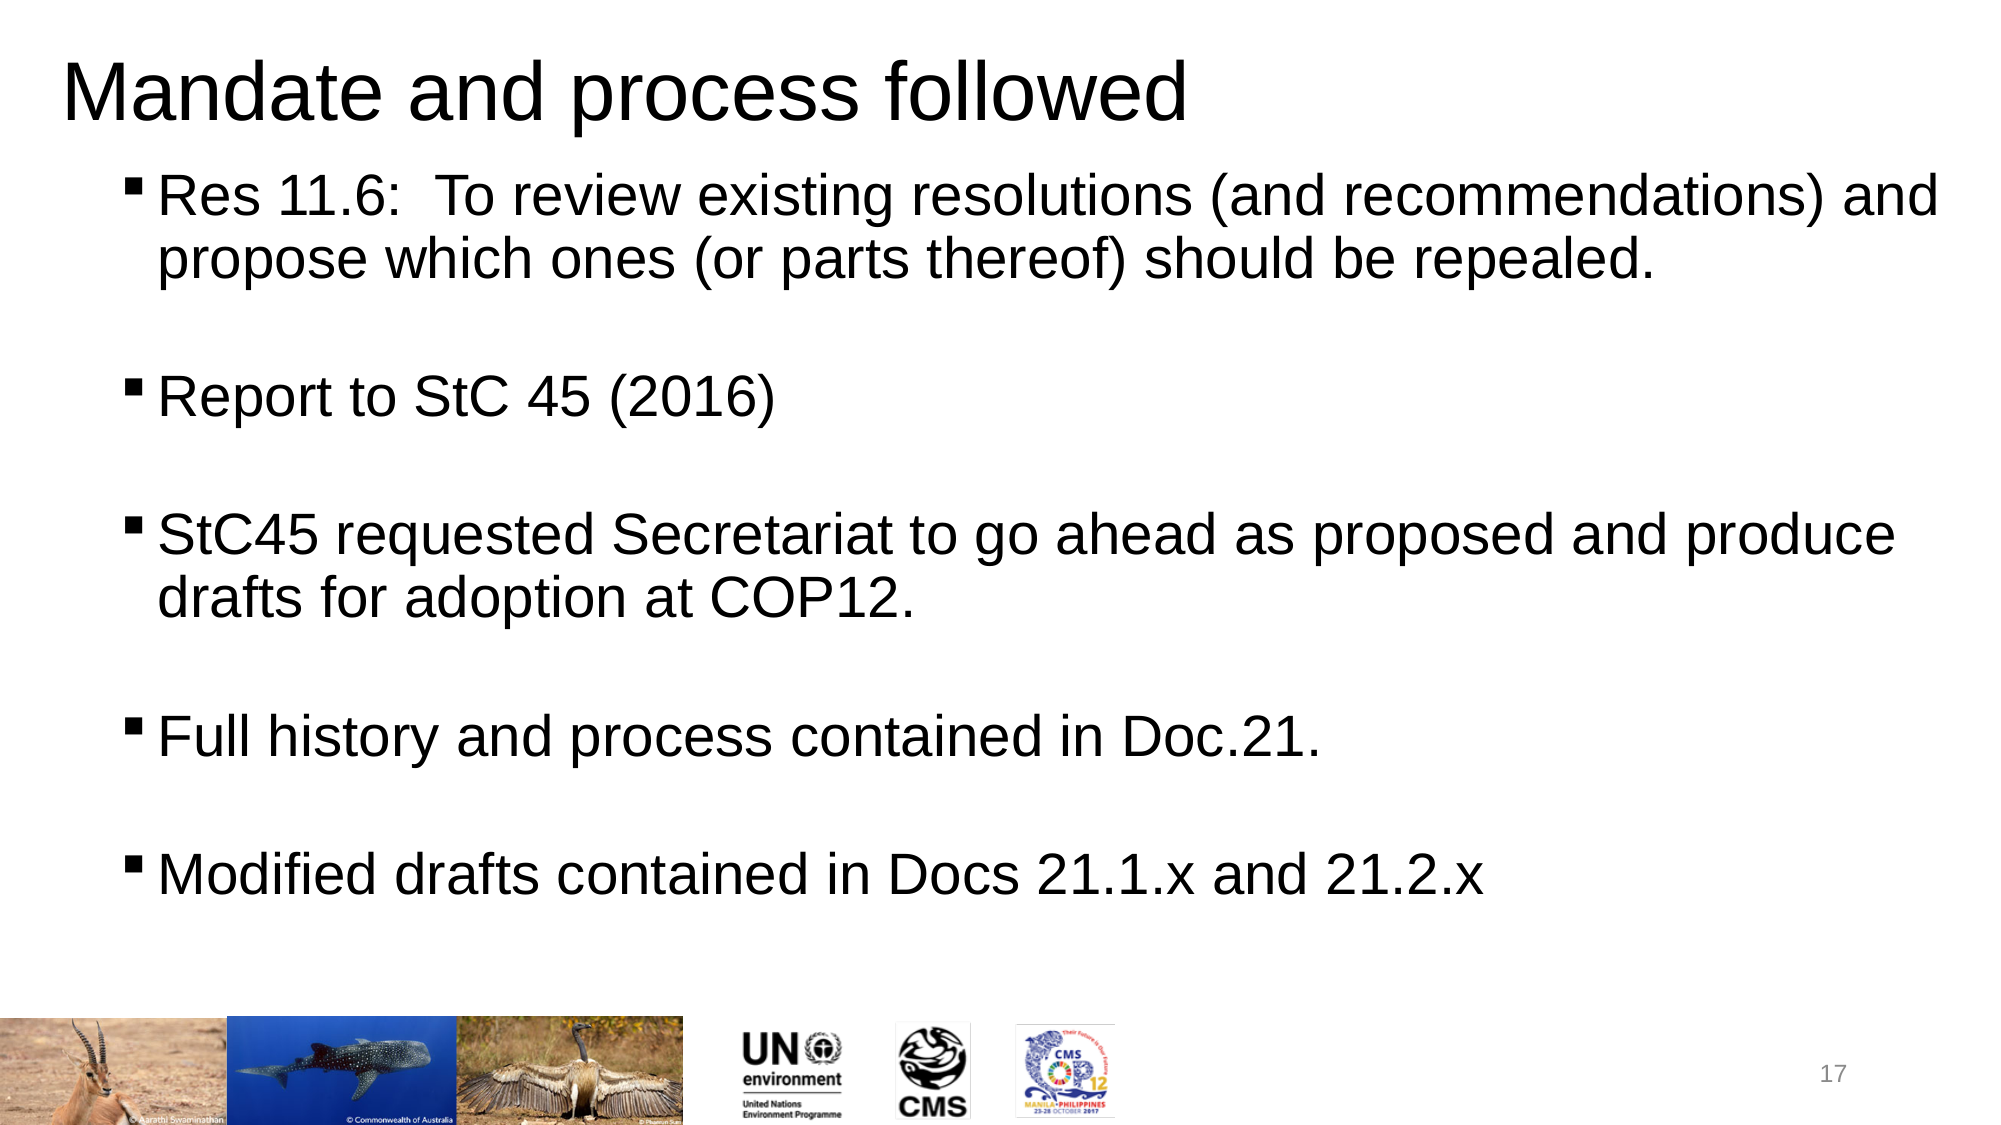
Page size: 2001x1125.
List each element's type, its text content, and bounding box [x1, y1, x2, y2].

list Res 11.6: To review existing resolutions (and recommendations) and propose which ones (or parts thereof) should be repealed. Report to StC 45 (2016) StC45 requested Secretariat to go ahead as proposed and produce drafts for adoption at COP12. Full history and process contained in Doc.21. Modified drafts contained in Docs 21.1.x and 21.2.x [105, 157, 1963, 1018]
slide_number 17 [1412, 1042, 1863, 1103]
picture [725, 1018, 1115, 1125]
text_box Mandate and process followed [45, 36, 1855, 150]
picture [0, 1016, 683, 1125]
